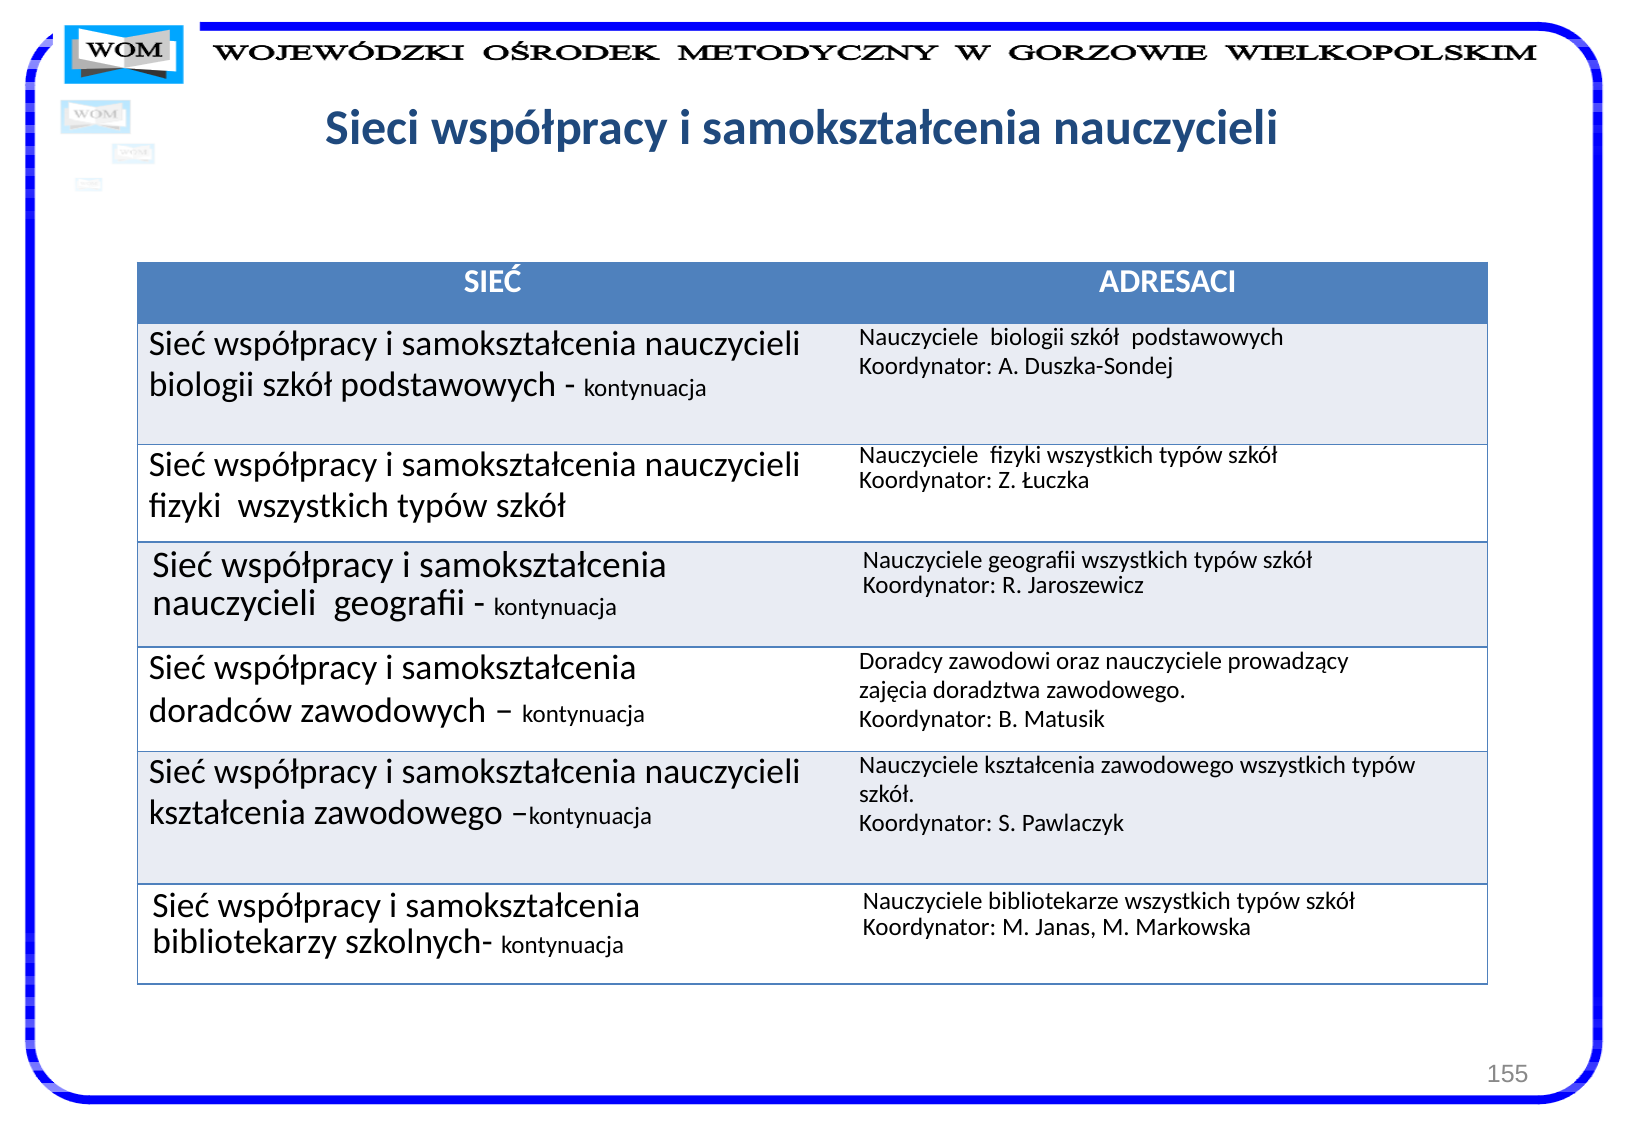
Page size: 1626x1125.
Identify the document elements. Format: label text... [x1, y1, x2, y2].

picture [0, 0, 1625, 1125]
table_cell Sieć współpracy i samokształcenia bibliotekarzy szkolnych- kontynuacja [138, 885, 848, 983]
table_cell Sieć współpracy i samokształcenia nauczycieli fizyki wszystkich typów szkół [138, 445, 848, 541]
table_cell Sieć współpracy i samokształcenia nauczycieli kształcenia zawodowego –kontynuacja [138, 752, 848, 883]
table_cell Sieć współpracy i samokształcenia nauczycieli geografii - kontynuacja [138, 543, 848, 646]
table_header SIEĆ [138, 263, 848, 322]
table_cell Nauczyciele biologii szkół podstawowych Koordynator: A. Duszka-Sondej [848, 324, 1487, 444]
table_cell Sieć współpracy i samokształcenia nauczycieli biologii szkół podstawowych - kontynuacja [138, 324, 848, 444]
table_cell Nauczyciele kształcenia zawodowego wszystkich typów szkół. Koordynator: S. Pawlaczyk [848, 752, 1487, 883]
table_header ADRESACI [848, 263, 1487, 322]
slide_number 155 [1164, 1042, 1544, 1103]
table_cell Doradcy zawodowi oraz nauczyciele prowadzący zajęcia doradztwa zawodowego. Koordynator: B. Matusik [848, 648, 1487, 751]
title Sieci współpracy i samokształcenia nauczycieli [127, 31, 1478, 219]
table_cell Nauczyciele bibliotekarze wszystkich typów szkół Koordynator: M. Janas, M. Markowska [848, 885, 1487, 983]
table_cell Nauczyciele geografii wszystkich typów szkół Koordynator: R. Jaroszewicz [848, 543, 1487, 646]
table_cell Sieć współpracy i samokształcenia doradców zawodowych – kontynuacja [138, 648, 848, 751]
table_cell Nauczyciele fizyki wszystkich typów szkół Koordynator: Z. Łuczka [848, 445, 1487, 541]
